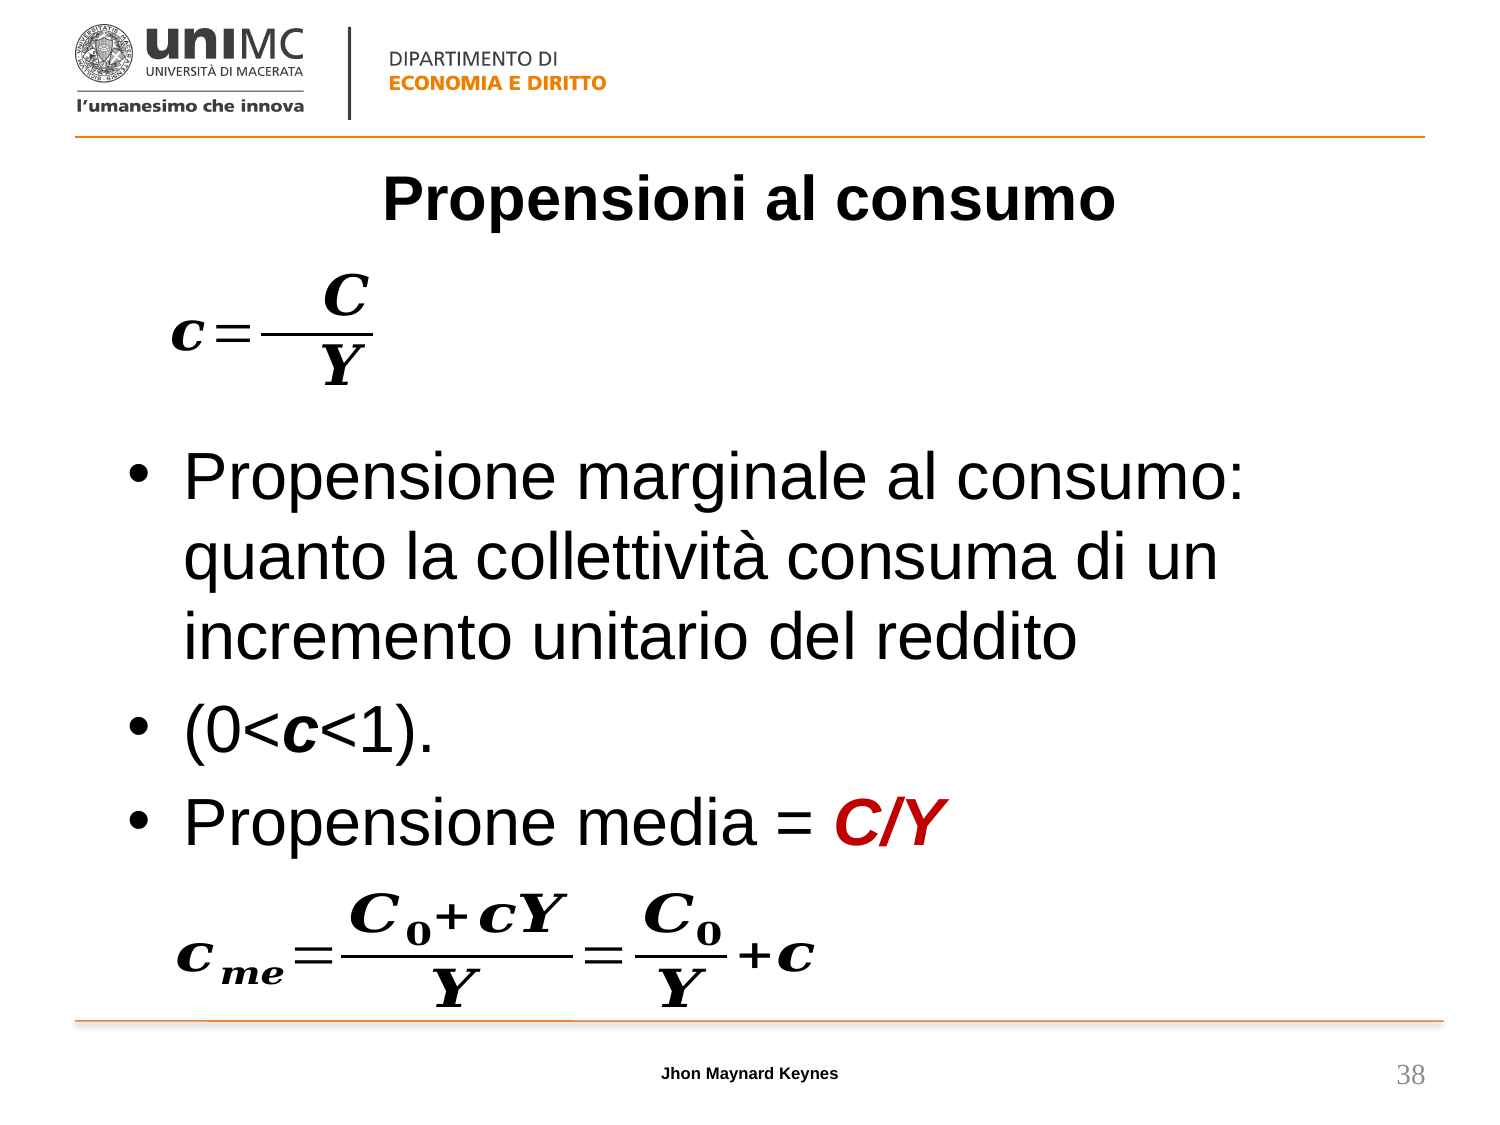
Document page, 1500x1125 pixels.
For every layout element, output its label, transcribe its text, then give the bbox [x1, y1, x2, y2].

list Propensione marginale al consumo: quanto la collettività consuma di un incremento unitario del reddito (0<c<1). Propensione media = C/Y [112, 425, 1388, 900]
footer Jhon Maynard Keynes [512, 1042, 988, 1103]
title Propensioni al consumo [75, 149, 1425, 241]
slide_number 38 [1091, 1042, 1442, 1103]
picture [75, 24, 1425, 138]
